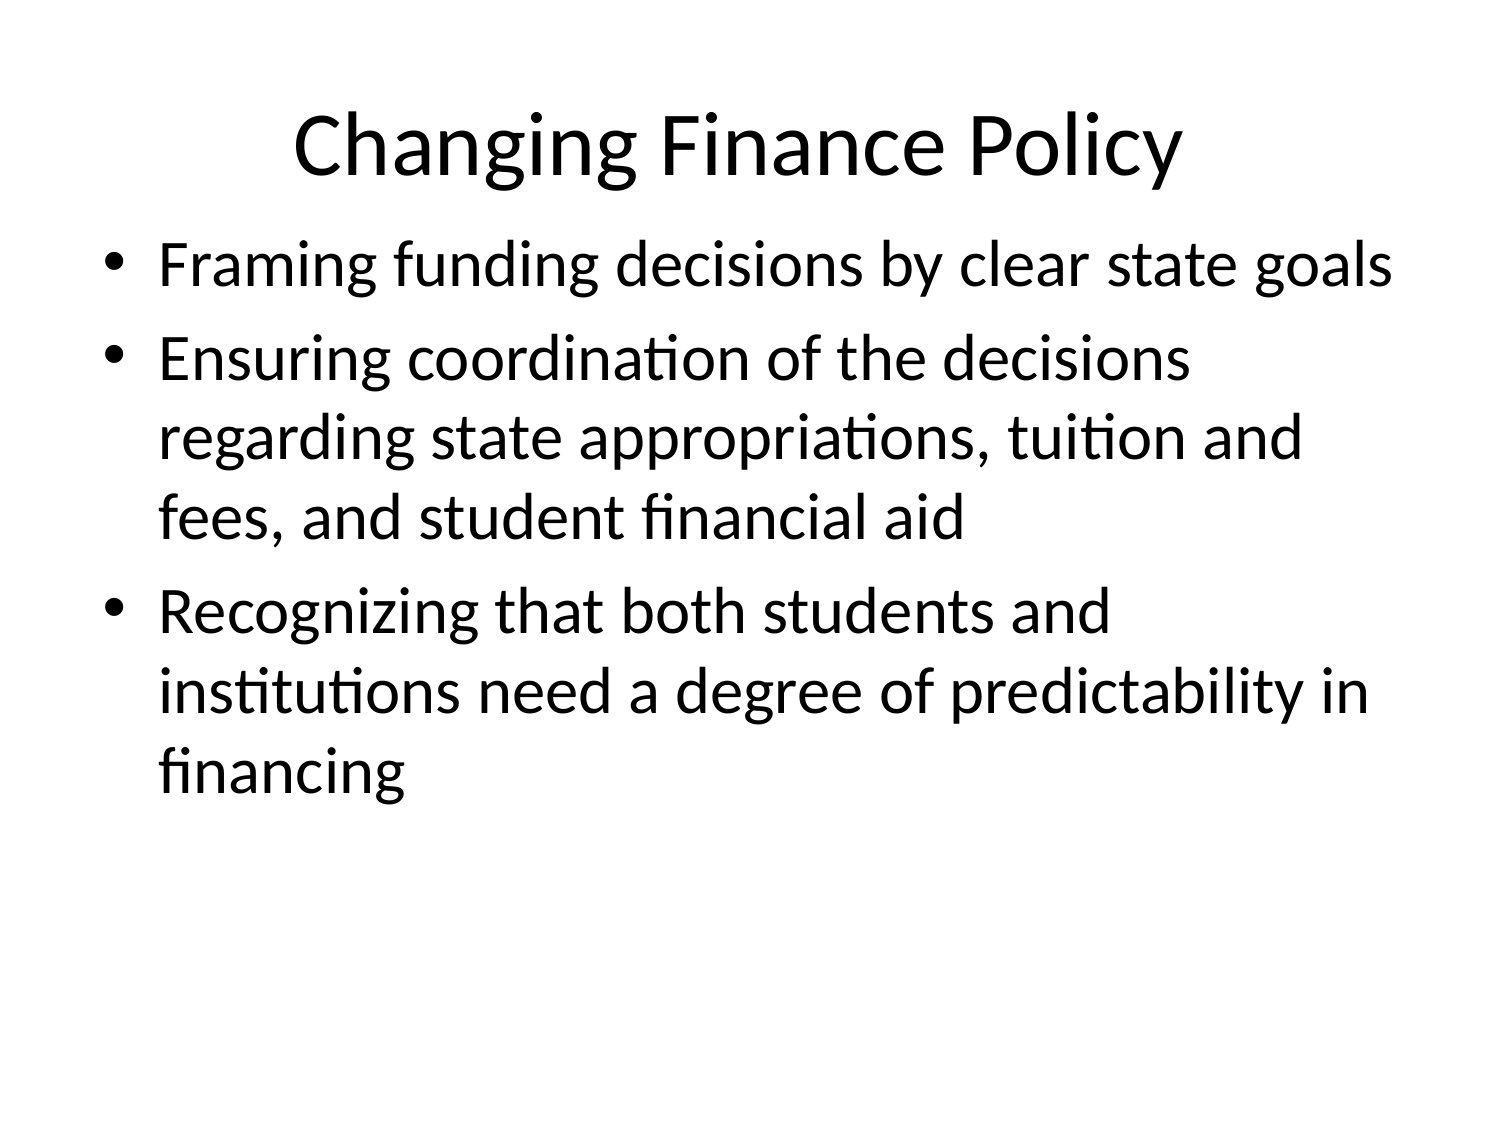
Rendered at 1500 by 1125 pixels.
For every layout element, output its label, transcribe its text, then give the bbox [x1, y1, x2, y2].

title Changing Finance Policy [75, 45, 1425, 233]
list Framing funding decisions by clear state goals Ensuring coordination of the decisions regarding state appropriations, tuition and fees, and student financial aid Recognizing that both students and institutions need a degree of predictability in financing [87, 212, 1438, 955]
